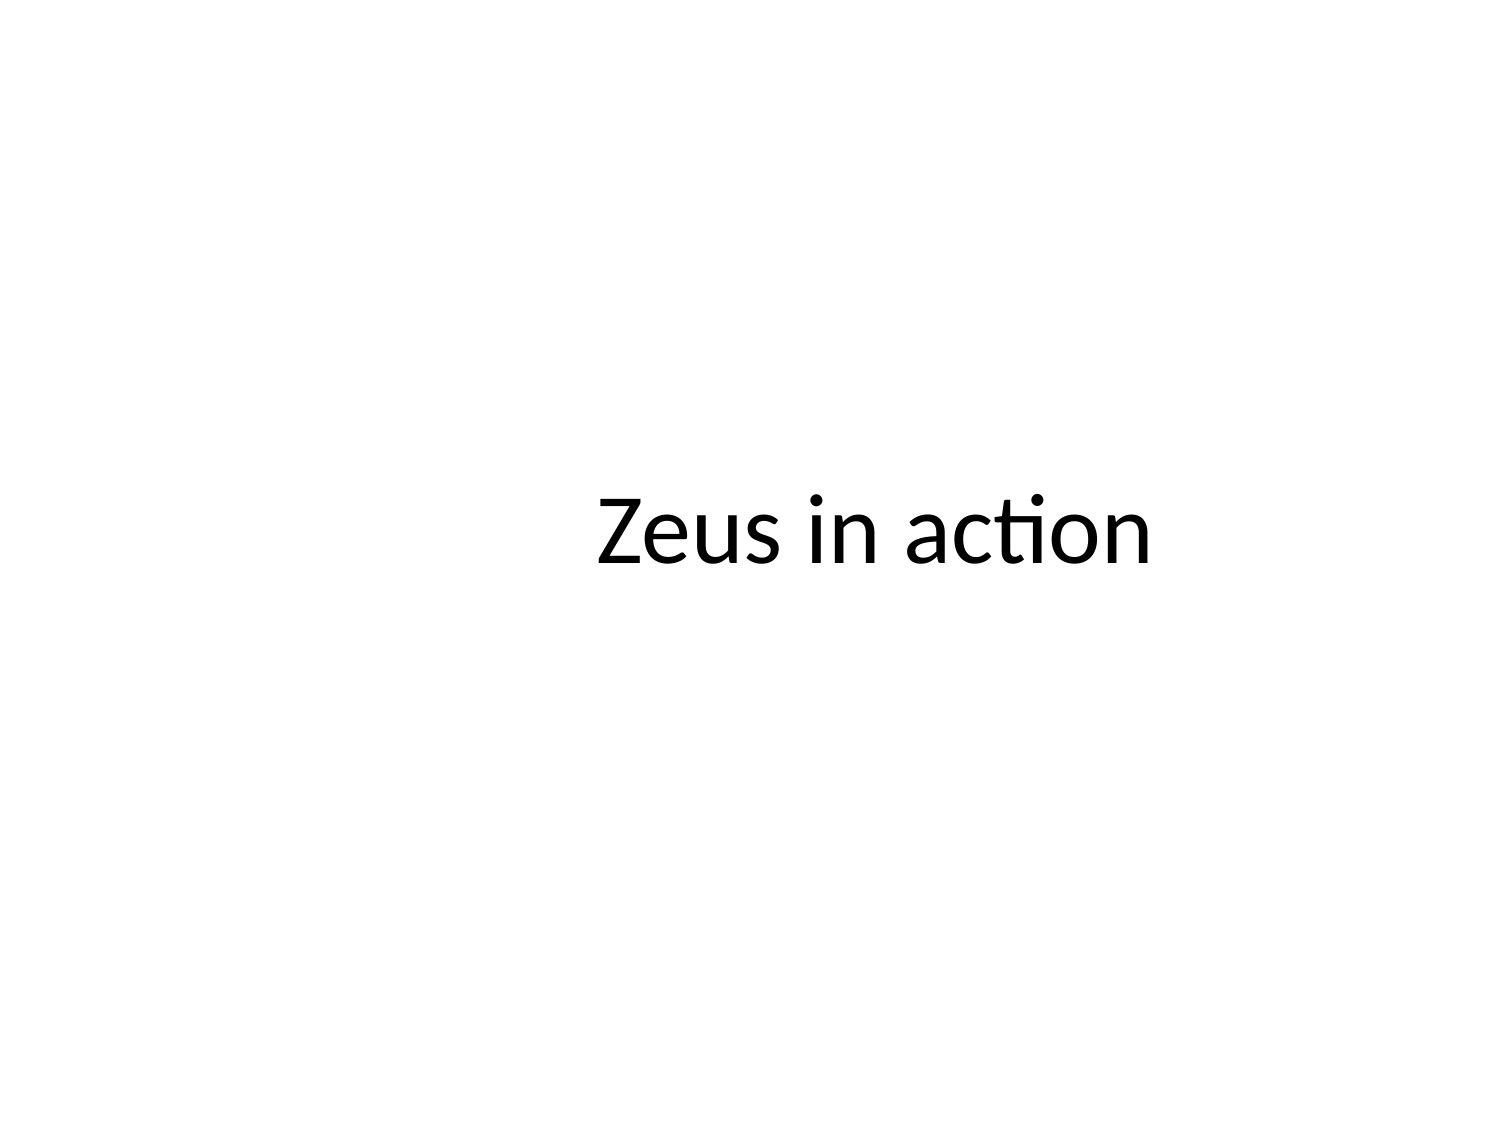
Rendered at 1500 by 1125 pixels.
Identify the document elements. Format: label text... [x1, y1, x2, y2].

list Zeus in action [75, 262, 1425, 1005]
